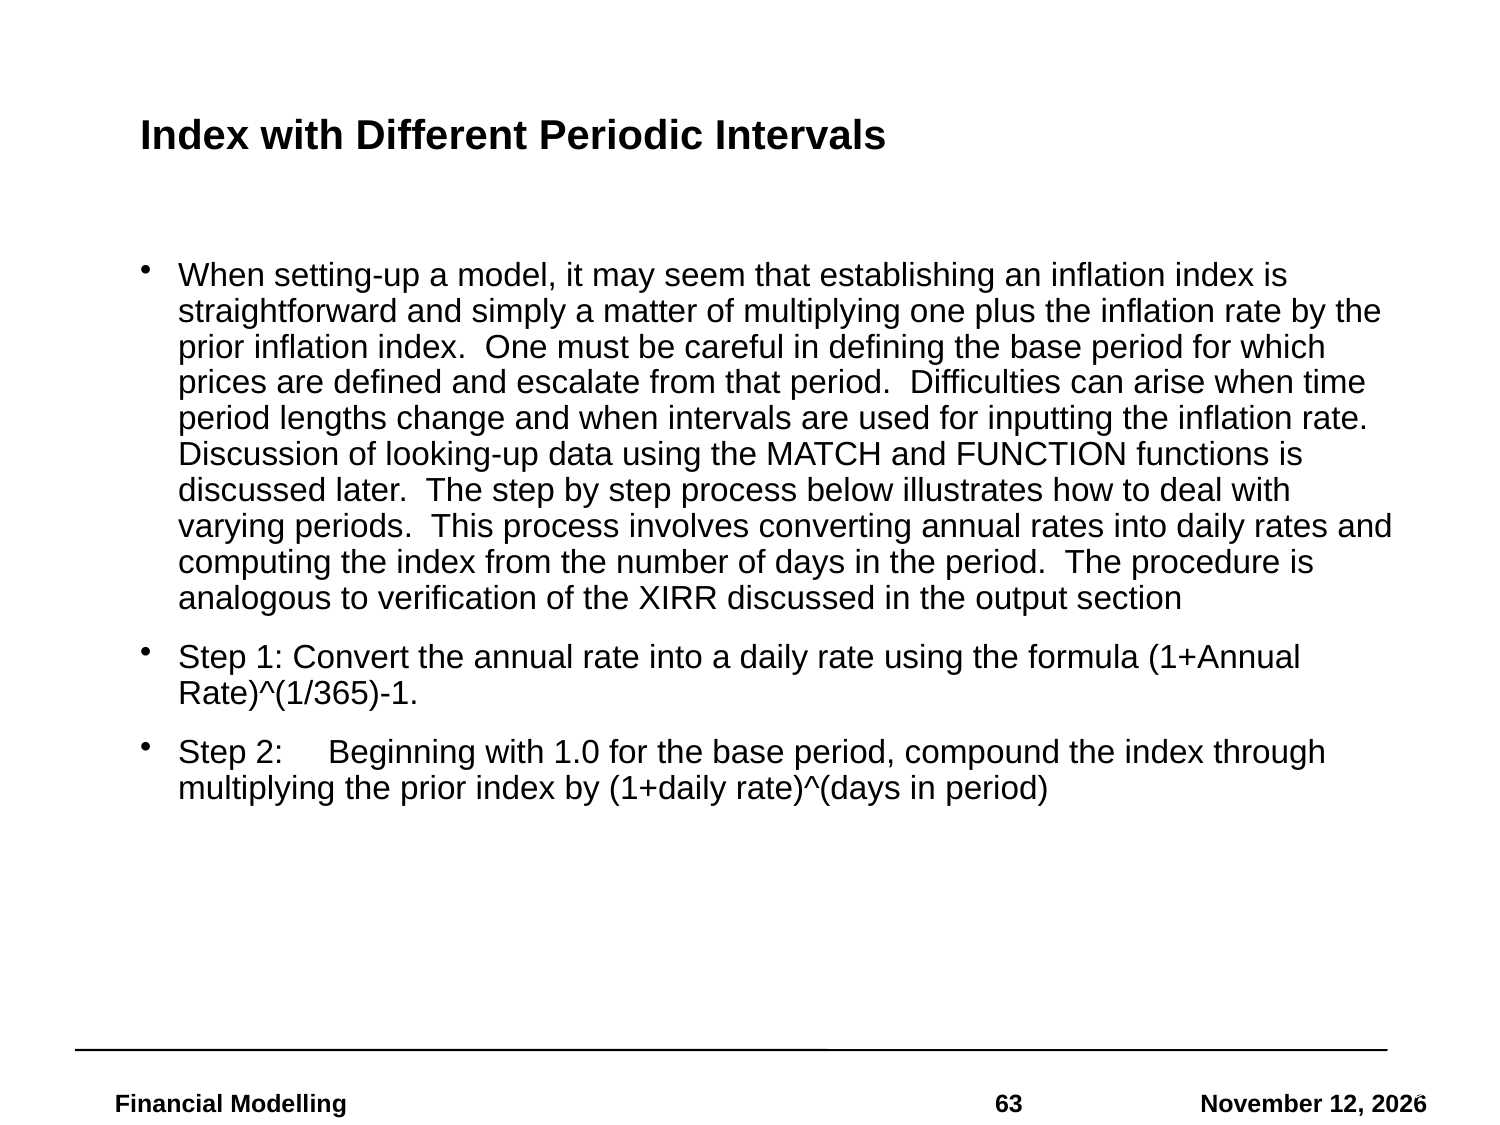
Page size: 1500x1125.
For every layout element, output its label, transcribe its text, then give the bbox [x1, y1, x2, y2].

list When setting-up a model, it may seem that establishing an inflation index is straightforward and simply a matter of multiplying one plus the inflation rate by the prior inflation index. One must be careful in defining the base period for which prices are defined and escalate from that period. Difficulties can arise when time period lengths change and when intervals are used for inputting the inflation rate. Discussion of looking-up data using the MATCH and FUNCTION functions is discussed later. The step by step process below illustrates how to deal with varying periods. This process involves converting annual rates into daily rates and computing the index from the number of days in the period. The procedure is analogous to verification of the XIRR discussed in the output section Step 1: Convert the annual rate into a daily rate using the formula (1+Annual Rate)^(1/365)-1. Step 2: Beginning with 1.0 for the base period, compound the index through multiplying the prior index by (1+daily rate)^(days in period) [124, 249, 1413, 1001]
title Index with Different Periodic Intervals [124, 99, 1413, 226]
